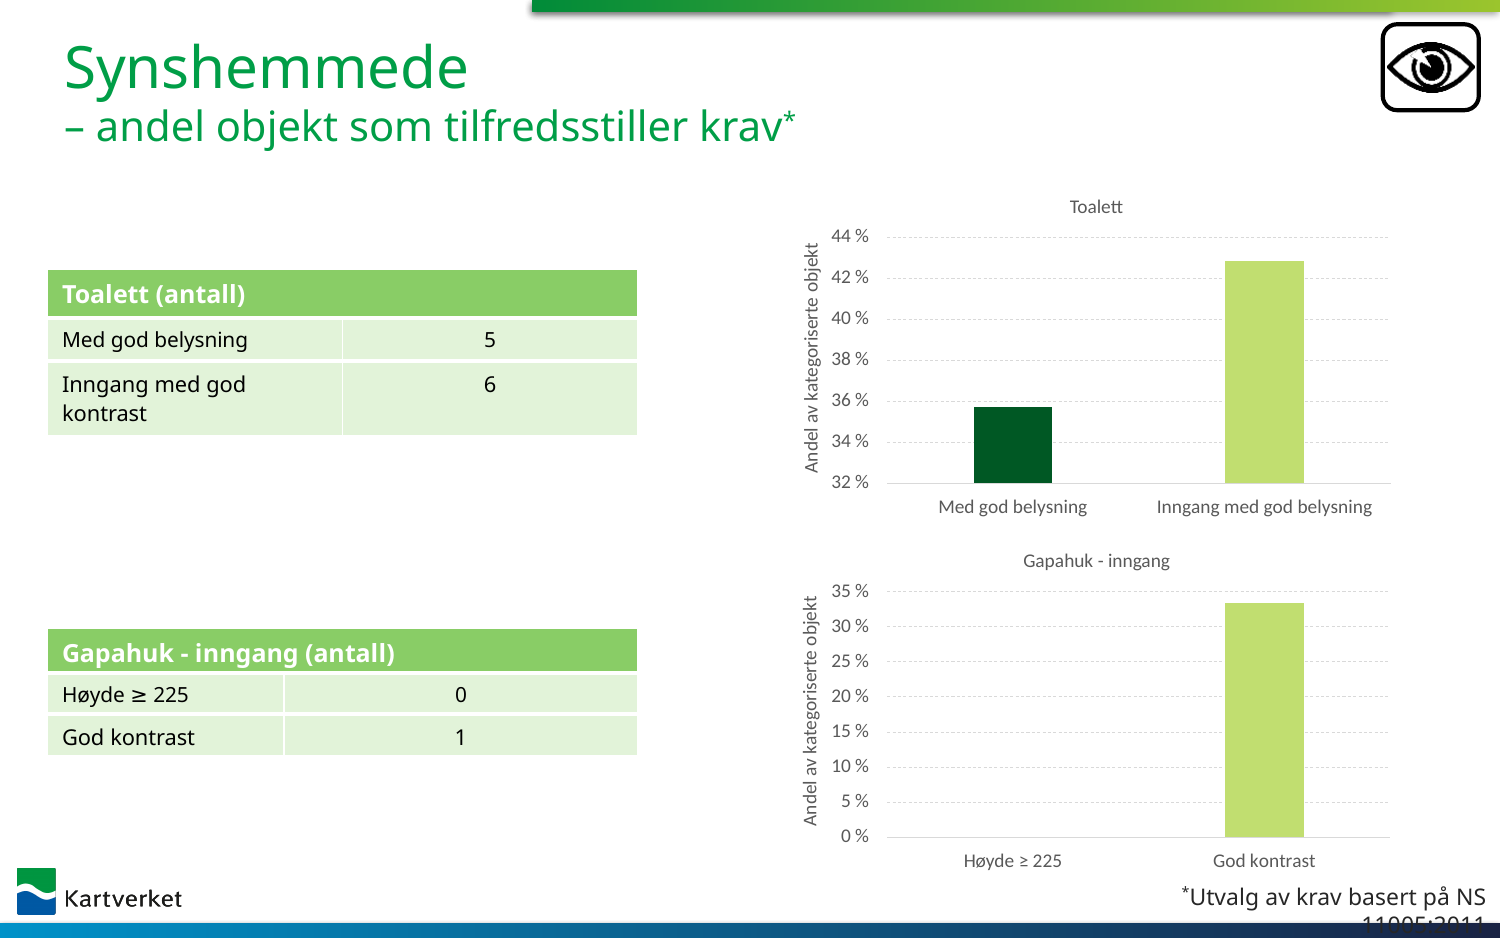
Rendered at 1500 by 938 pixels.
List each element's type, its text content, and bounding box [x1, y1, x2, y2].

table_cell Med god belysning [48, 320, 342, 359]
table_cell Inngang med god kontrast [48, 363, 342, 435]
text_box Synshemmede – andel objekt som tilfredsstiller krav* [49, 24, 1431, 158]
table_cell 0 [285, 675, 637, 712]
picture [791, 541, 1402, 880]
table_cell God kontrast [48, 716, 283, 755]
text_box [1382, 24, 1480, 111]
table_cell Høyde ≥ 225 [48, 675, 283, 712]
table_cell 6 [343, 363, 637, 435]
table_header Gapahuk - inngang (antall) [48, 629, 637, 671]
table_cell 1 [285, 716, 637, 755]
table_cell 5 [343, 320, 637, 359]
picture [791, 187, 1402, 526]
table_header Toalett (antall) [48, 270, 637, 316]
text_box *Utvalg av krav basert på NS 11005:2011 [1068, 873, 1500, 938]
